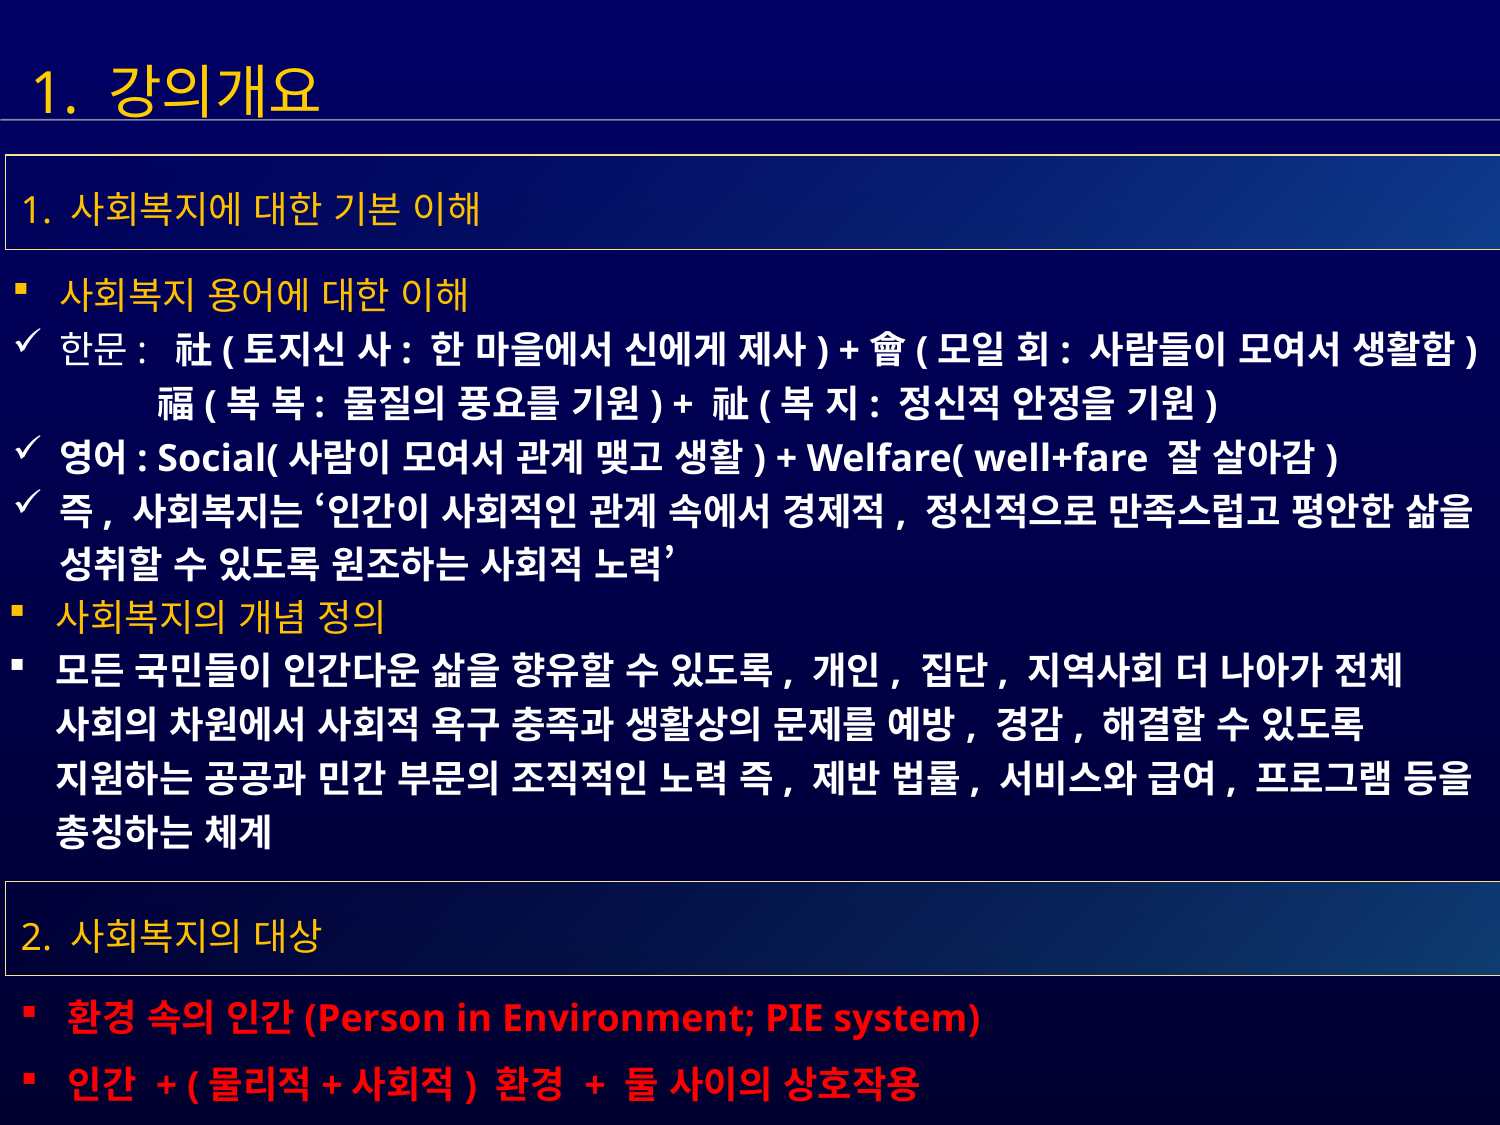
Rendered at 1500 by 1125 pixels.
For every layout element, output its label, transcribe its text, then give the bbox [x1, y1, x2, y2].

text_box 1. 강의개요 [15, 48, 338, 133]
text_box 사회복지의 개념 정의 모든 국민들이 인간다운 삶을 향유할 수 있도록, 개인, 집단, 지역사회 더 나아가 전체 사회의 차원에서 사회적 욕구 충족과 생활상의 문제를 예방, 경감, 해결할 수 있도록 지원하는 공공과 민간 부문의 조직적인 노력 즉, 제반 법률, 서비스와 급여, 프로그램 등을 총칭하는 체계 [0, 586, 1494, 862]
text_box 사회복지 용어에 대한 이해 한문: 社(토지신 사: 한 마을에서 신에게 제사) +會(모일 회: 사람들이 모여서 생활함) 福(복 복: 물질의 풍요를 기원) + 祉(복 지: 정신적 안정을 기원) 영어: Social(사람이 모여서 관계 맺고 생활) + Welfare( well+fare 잘 살아감) 즉, 사회복지는 ‘인간이 사회적인 관계 속에서 경제적, 정신적으로 만족스럽고 평안한 삶을 성취할 수 있도록 원조하는 사회적 노력’ [0, 255, 1498, 594]
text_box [5, 154, 1500, 250]
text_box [5, 881, 1500, 977]
text_box 환경 속의 인간(Person in Environment; PIE system) 인간 + (물리적+사회적) 환경 + 둘 사이의 상호작용 [5, 983, 1500, 1114]
